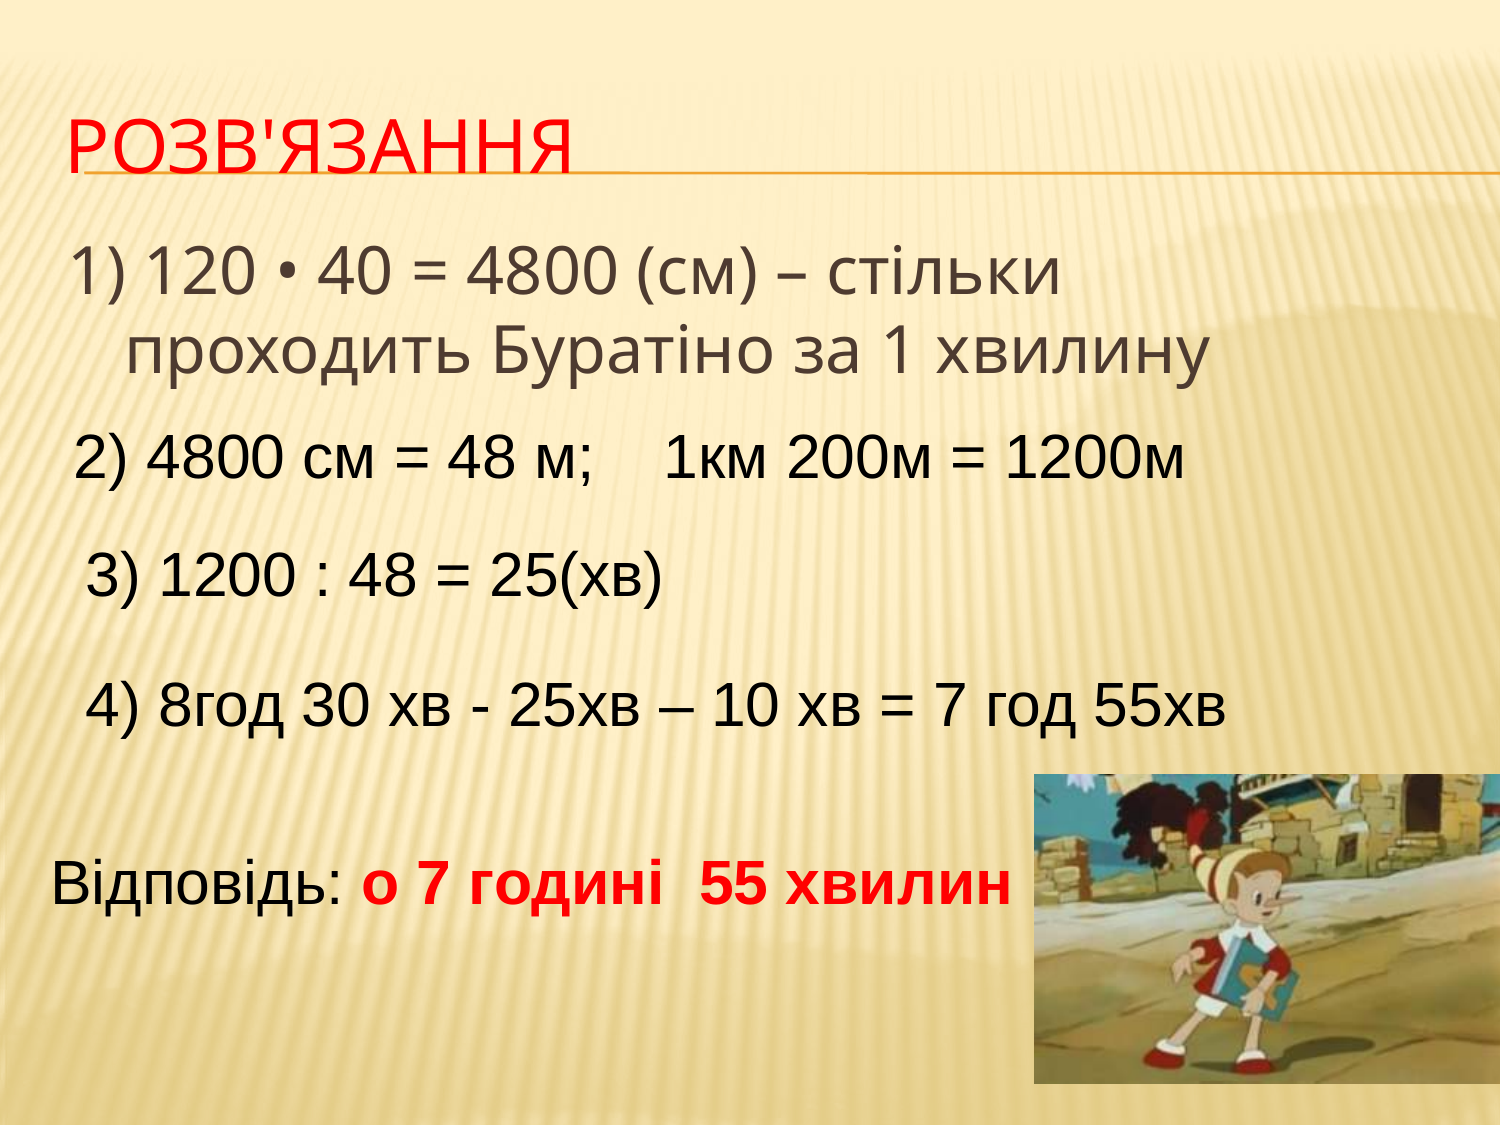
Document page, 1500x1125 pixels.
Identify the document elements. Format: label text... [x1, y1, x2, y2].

text_box Відповідь: о 7 годині 55 хвилин [29, 834, 1023, 941]
text_box 4) 8год 30 хв - 25хв – 10 хв = 7 год 55хв [64, 657, 1449, 764]
text_box 2) 4800 см = 48 м; 1км 200м = 1200м [53, 408, 1437, 516]
picture [1033, 774, 1500, 1085]
title Розв'язання [50, 75, 1475, 213]
list 1) 120 • 40 = 4800 (см) – стільки проходить Буратіно за 1 хвилину [53, 220, 1437, 402]
text_box 3) 1200 : 48 = 25(хв) [64, 527, 1449, 634]
